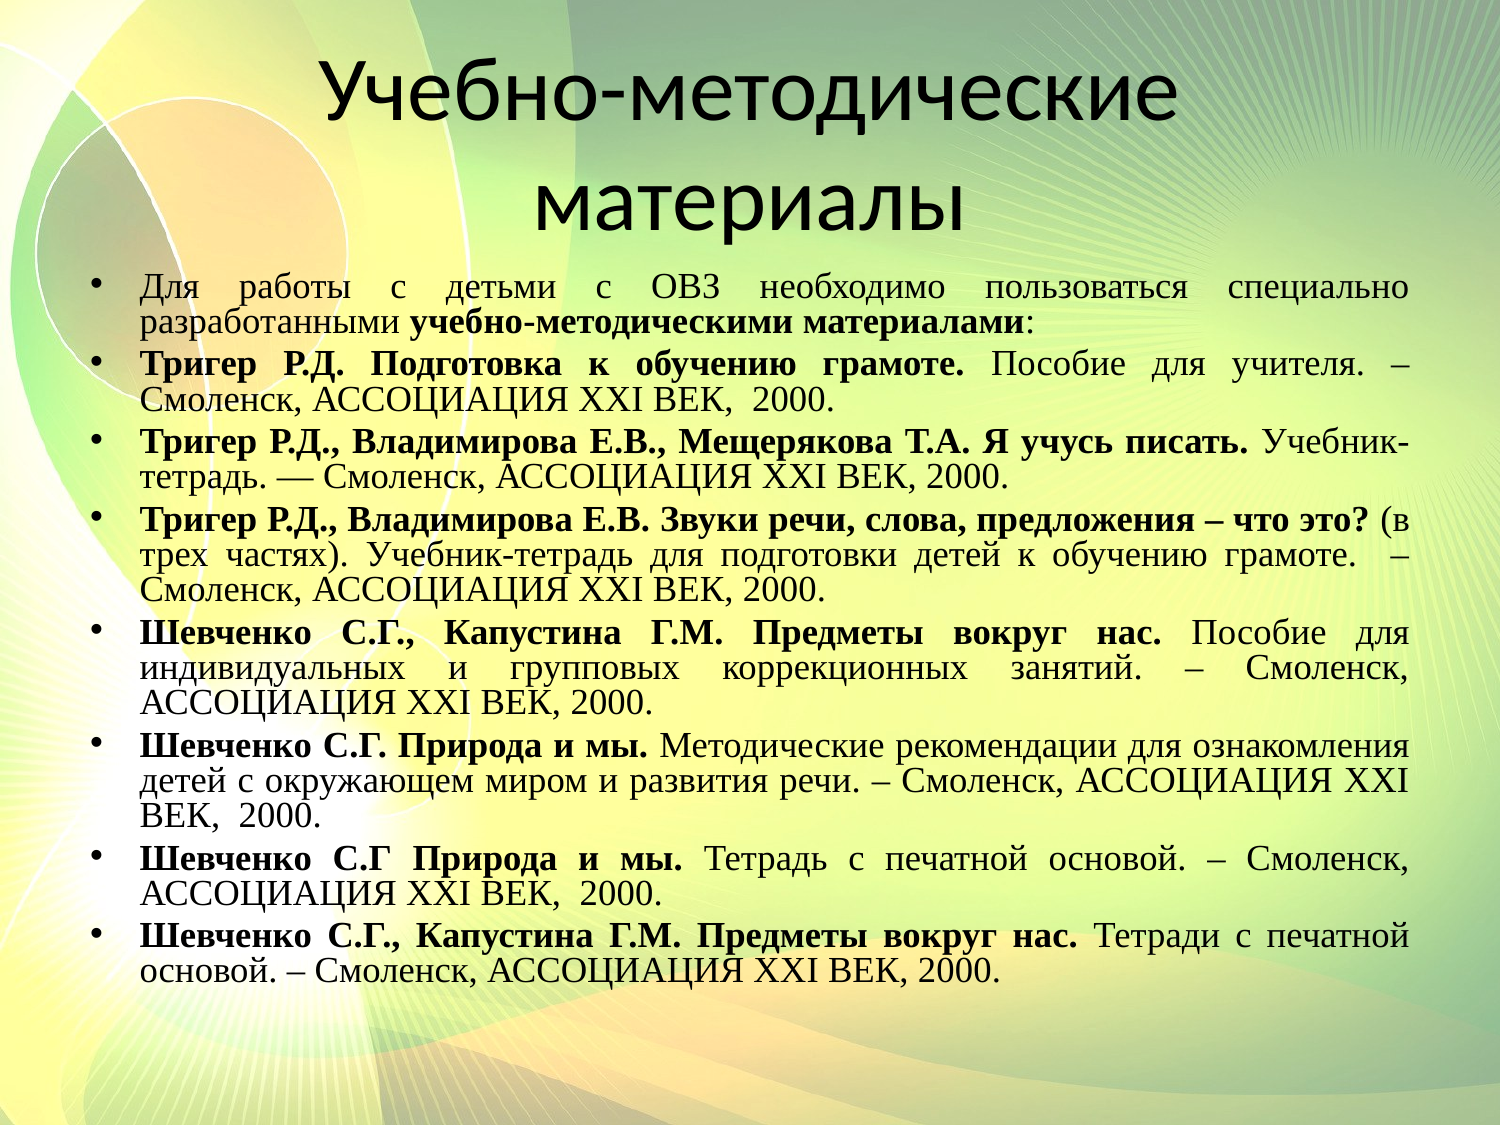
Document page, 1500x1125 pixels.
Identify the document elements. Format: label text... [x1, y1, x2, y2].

picture [0, 0, 1500, 1125]
list Для работы с детьми с ОВЗ необходимо пользоваться специально разработанными учебно-методическими материалами: Тригер Р.Д. Подготовка к обучению грамоте. Пособие для учителя. – Смоленск, АССОЦИАЦИЯ XXI ВЕК, 2000. Тригер Р.Д., Владимирова Е.В., Мещерякова Т.А. Я учусь писать. Учебник-тетрадь. — Смоленск, АССОЦИАЦИЯ XXI ВЕК, 2000. Тригер Р.Д., Владимирова Е.В. Звуки речи, слова, предложения – что это? (в трех частях). Учебник-тетрадь для подготовки детей к обучению грамоте. – Смоленск, АССОЦИАЦИЯ XXI ВЕК, 2000. Шевченко С.Г., Капустина Г.М. Предметы вокруг нас. Пособие для индивидуальных и групповых коррекционных занятий. – Смоленск, АССОЦИАЦИЯ XXI ВЕК, 2000. Шевченко С.Г. Природа и мы. Методические рекомендации для ознакомления детей с окружающем миром и развития речи. – Смоленск, АССОЦИАЦИЯ XXI ВЕК, 2000. Шевченко С.Г Природа и мы. Тетрадь с печатной основой. – Смоленск, АССОЦИАЦИЯ XXI ВЕК, 2000. Шевченко С.Г., Капустина Г.М. Предметы вокруг нас. Тетради с печатной основой. – Смоленск, АССОЦИАЦИЯ XXI ВЕК, 2000. [75, 262, 1425, 1005]
title Учебно-методические материалы [75, 45, 1425, 233]
